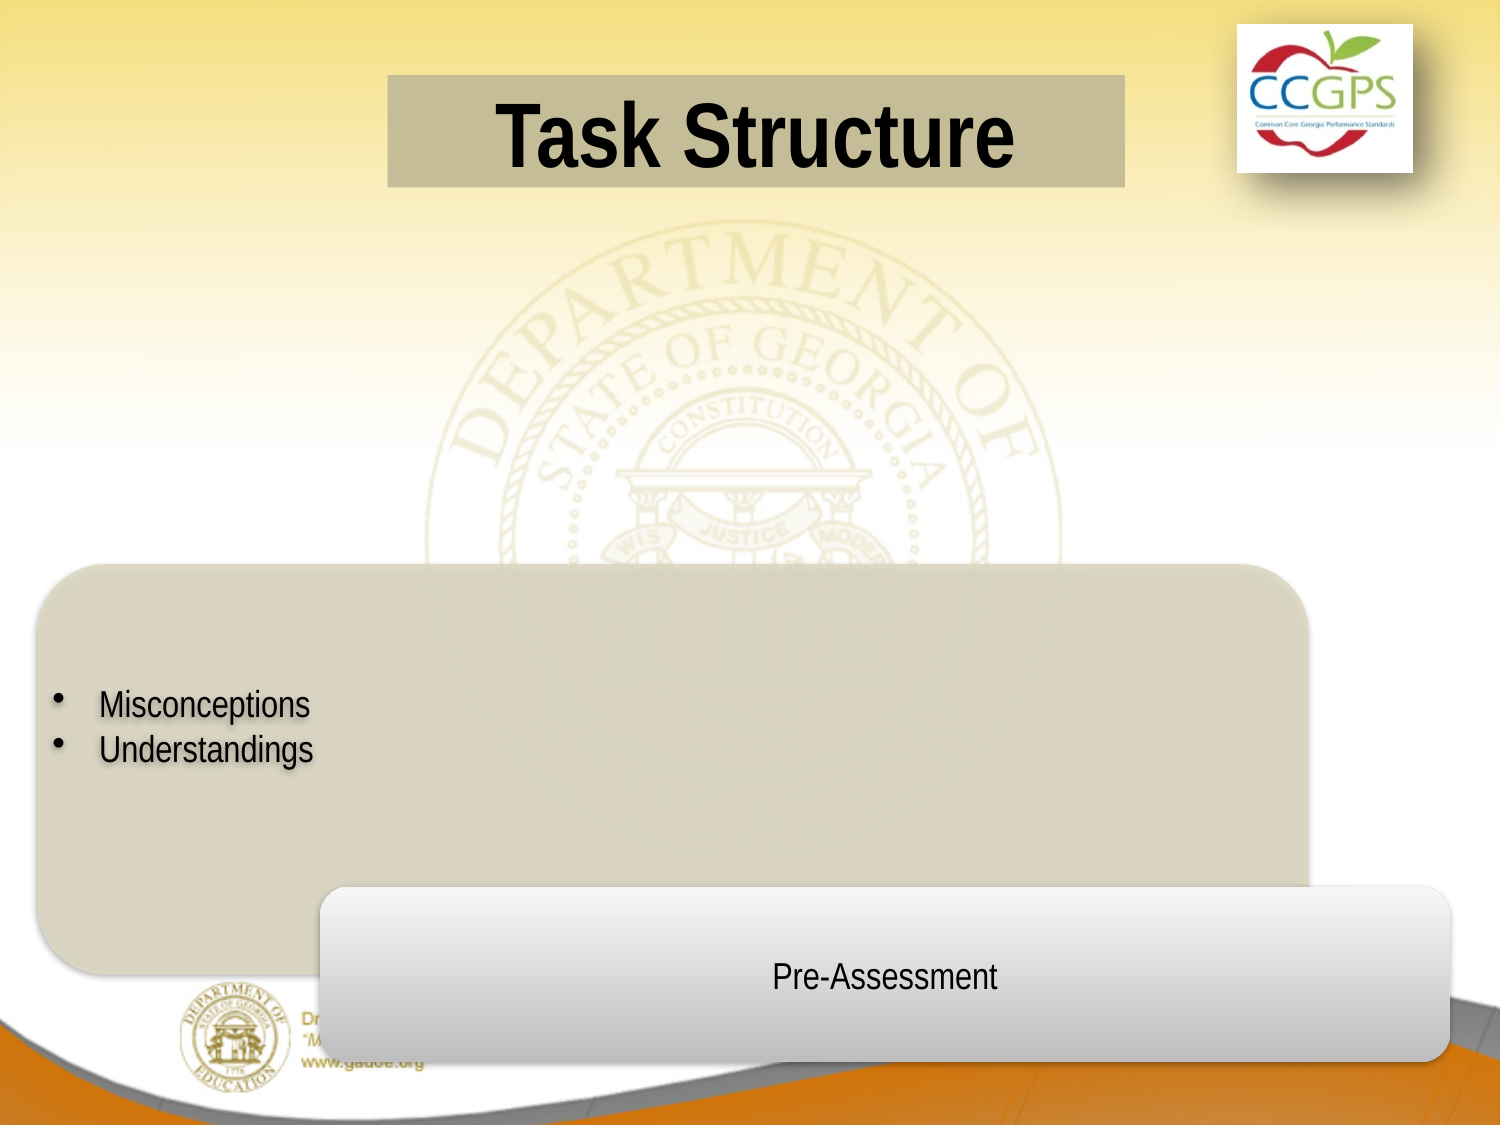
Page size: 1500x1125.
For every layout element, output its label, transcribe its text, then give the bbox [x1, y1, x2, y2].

title Task Structure [387, 74, 1126, 188]
picture [0, 0, 1500, 1125]
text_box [37, 224, 1451, 1063]
